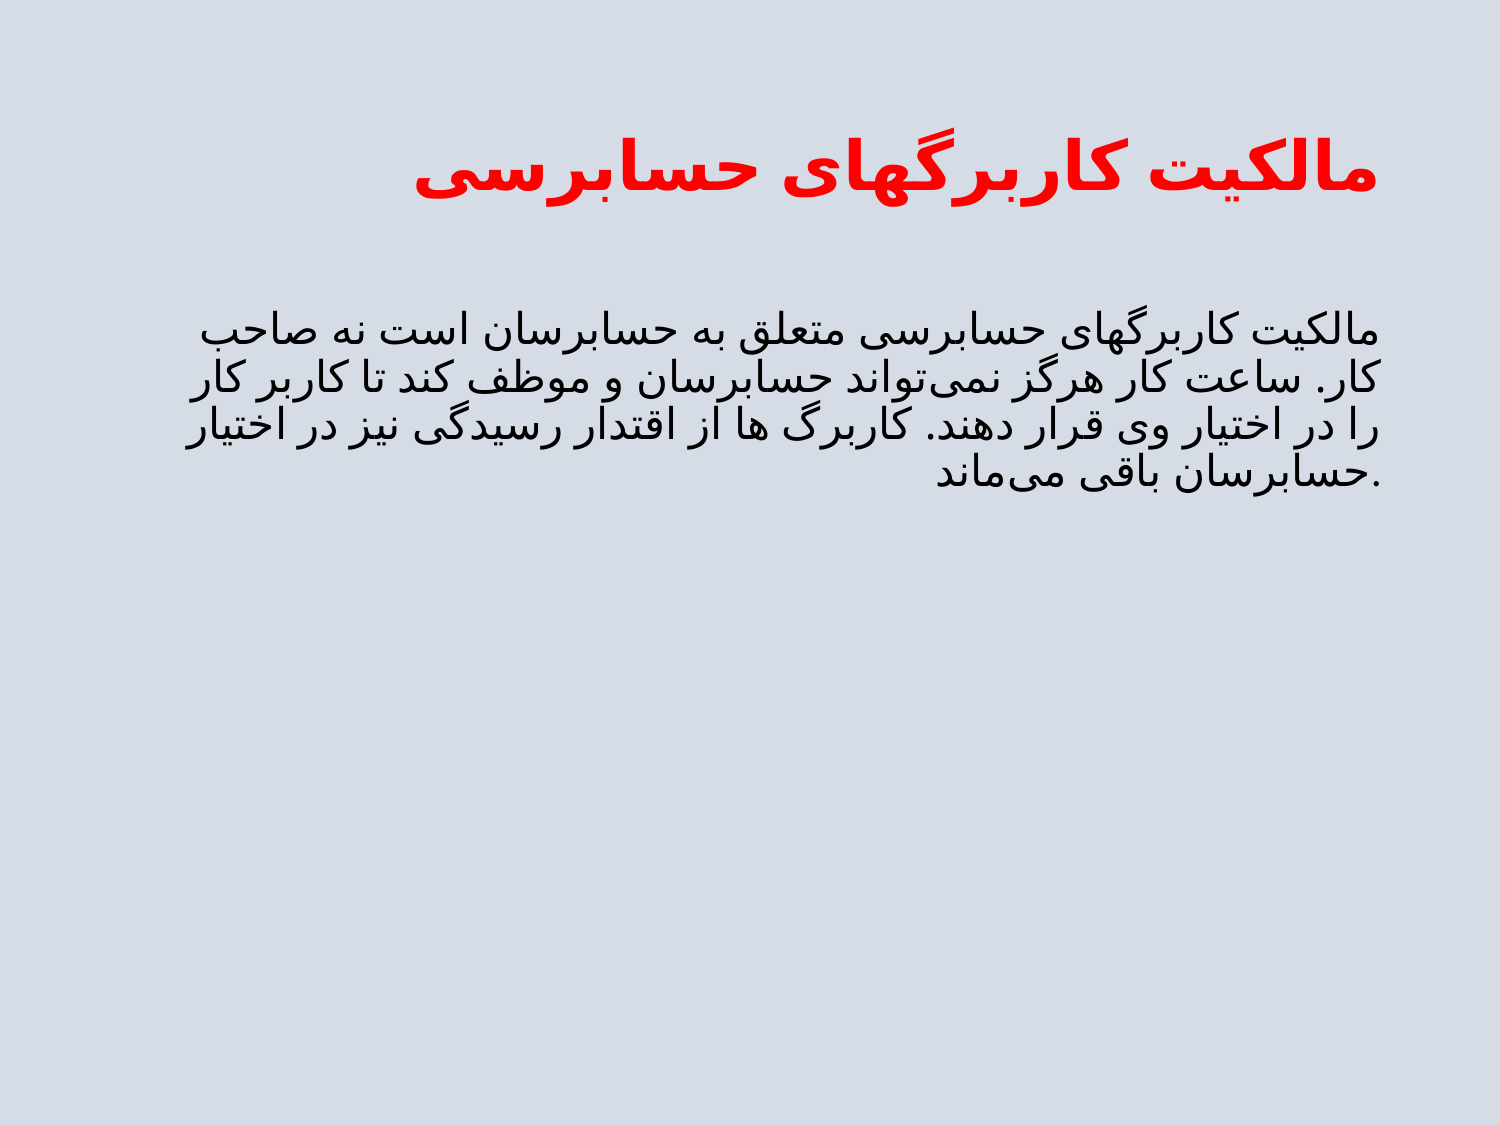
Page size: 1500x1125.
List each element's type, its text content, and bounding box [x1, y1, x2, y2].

list مالکیت کاربرگهای حسابرسی متعلق به حسابرسان است نه صاحب کار. ساعت کار هرگز نمی‌تواند حسابرسان و موظف کند تا کاربر کار را در اختیار وی قرار دهند. کاربرگ ها از اقتدار رسیدگی نیز در اختیار حسابرسان باقی می‌ماند. [103, 299, 1397, 1014]
title مالکیت کاربرگهای حسابرسی [103, 59, 1397, 278]
